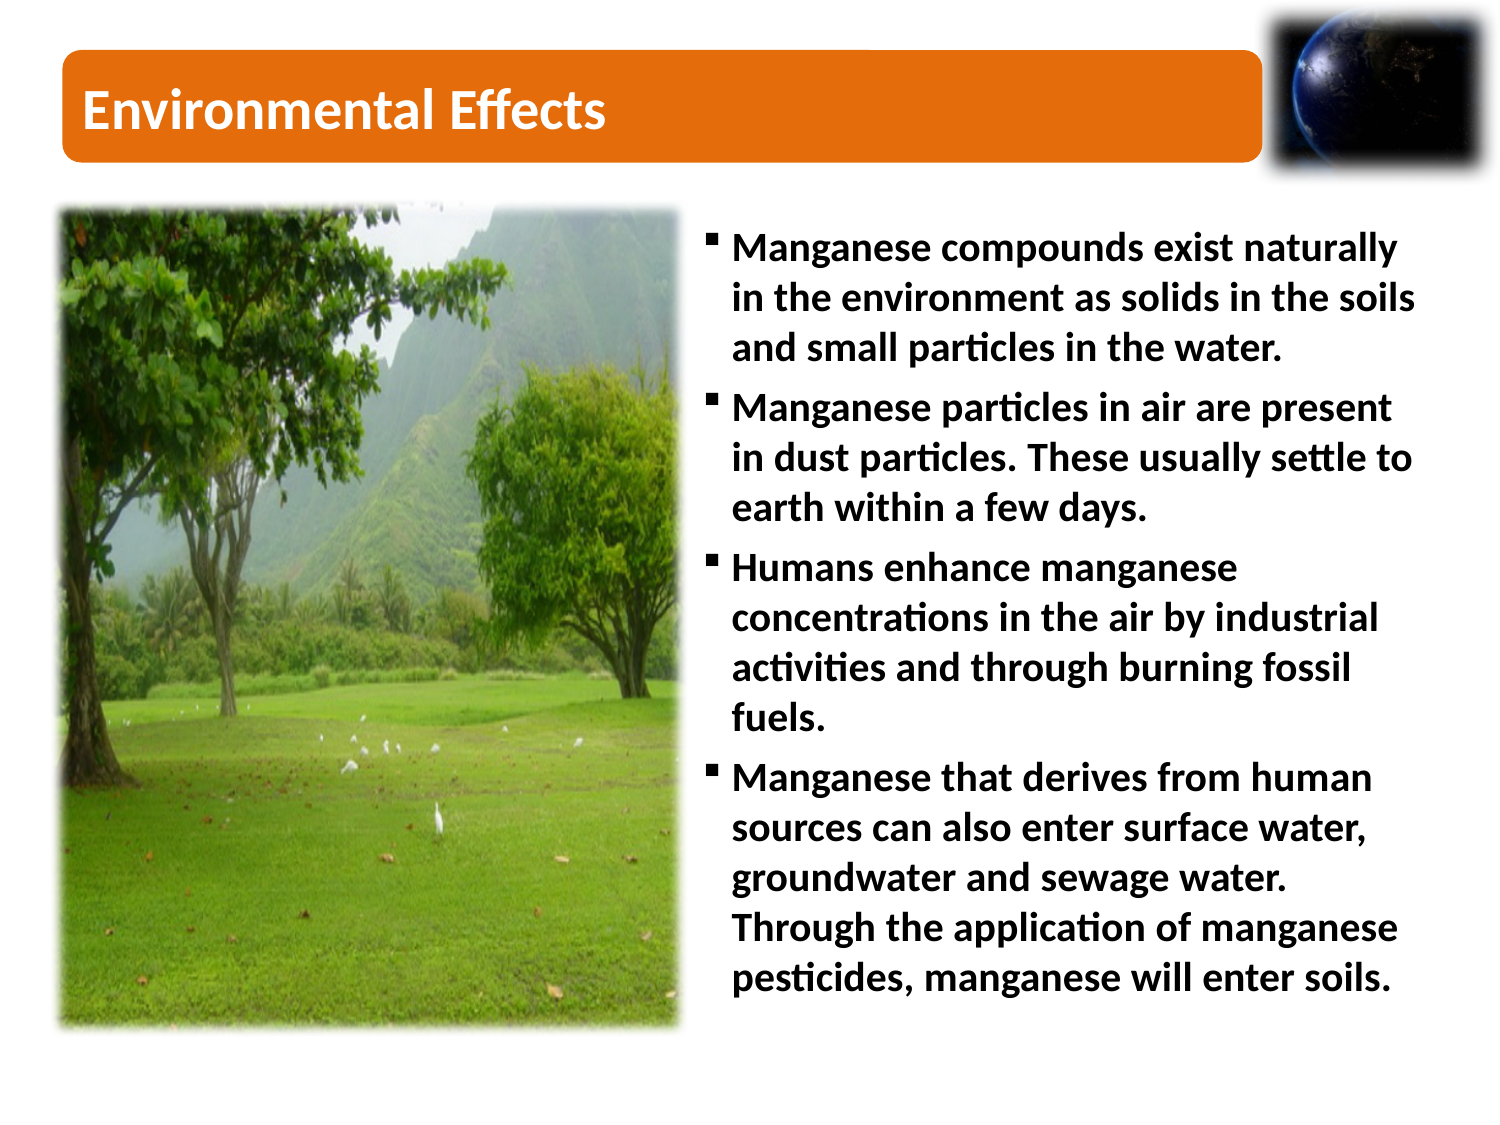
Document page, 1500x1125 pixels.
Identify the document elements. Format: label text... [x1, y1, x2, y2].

picture [1251, 0, 1500, 188]
picture [49, 199, 688, 1037]
text_box Manganese compounds exist naturally in the environment as solids in the soils and small particles in the water. Manganese particles in air are present in dust particles. These usually settle to earth within a few days. Humans enhance manganese concentrations in the air by industrial activities and through burning fossil fuels. Manganese that derives from human sources can also enter surface water, groundwater and sewage water. Through the application of manganese pesticides, manganese will enter soils. [691, 212, 1438, 788]
text_box Environmental Effects [60, 47, 1246, 165]
